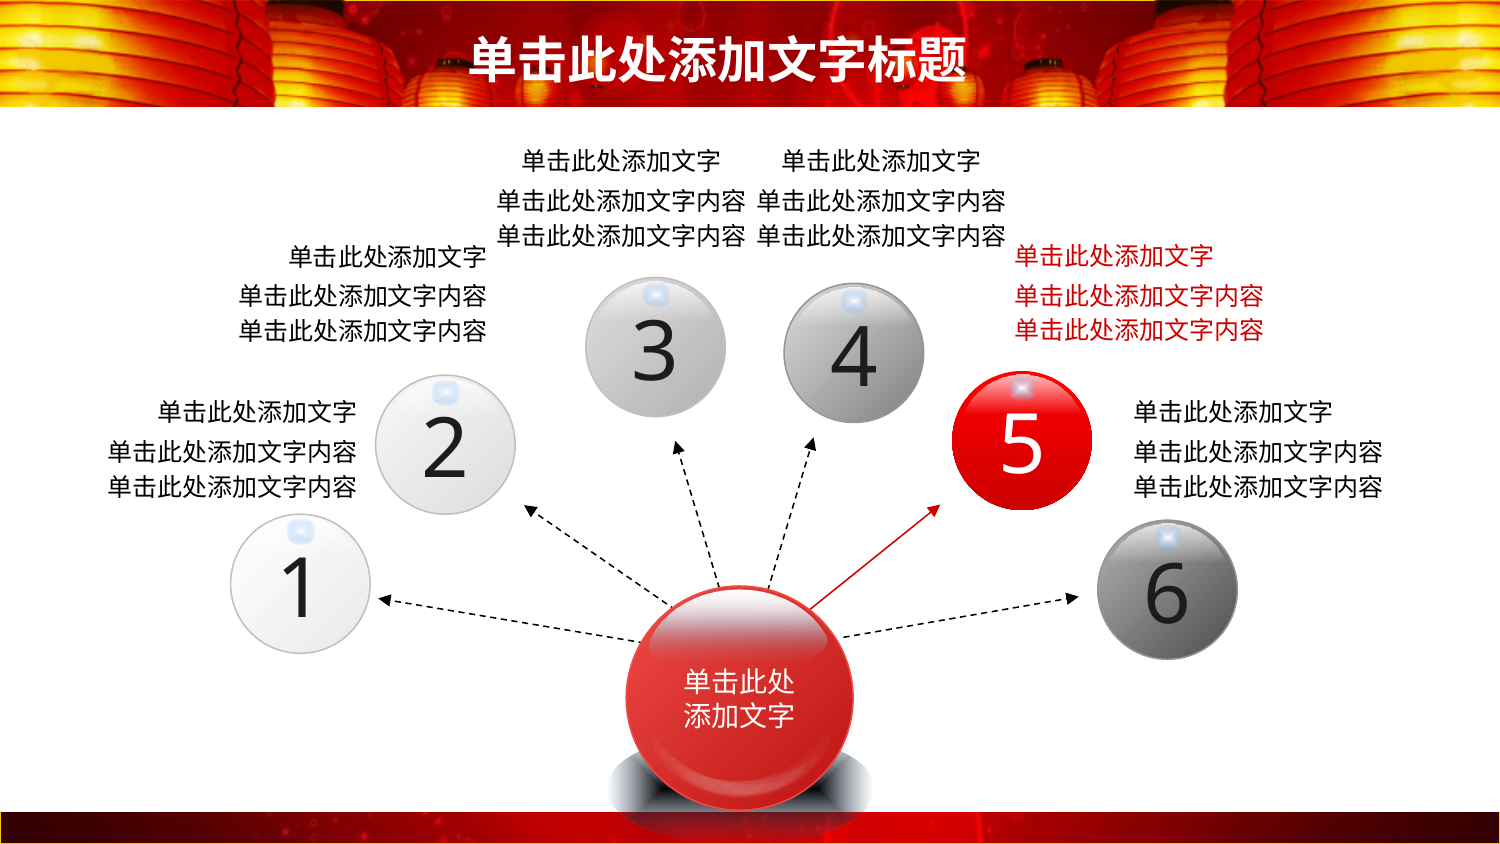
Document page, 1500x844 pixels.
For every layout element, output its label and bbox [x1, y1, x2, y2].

text_box [727, 138, 1036, 256]
picture [1, 812, 605, 843]
text_box [375, 375, 516, 515]
text_box [524, 505, 539, 518]
picture [0, 0, 1500, 107]
text_box [1062, 592, 1079, 605]
text_box [1000, 233, 1308, 351]
text_box [605, 586, 874, 844]
text_box [672, 440, 685, 460]
text_box [378, 594, 392, 607]
text_box [1118, 388, 1427, 507]
text_box [838, 504, 941, 586]
text_box [952, 370, 1092, 511]
title [103, 44, 1397, 208]
text_box [784, 283, 924, 423]
text_box [467, 138, 727, 256]
text_box [230, 514, 371, 654]
picture [874, 812, 1499, 843]
text_box [195, 233, 503, 352]
text_box [64, 388, 373, 507]
text_box [585, 277, 726, 417]
text_box [804, 437, 817, 452]
text_box [1097, 520, 1238, 660]
